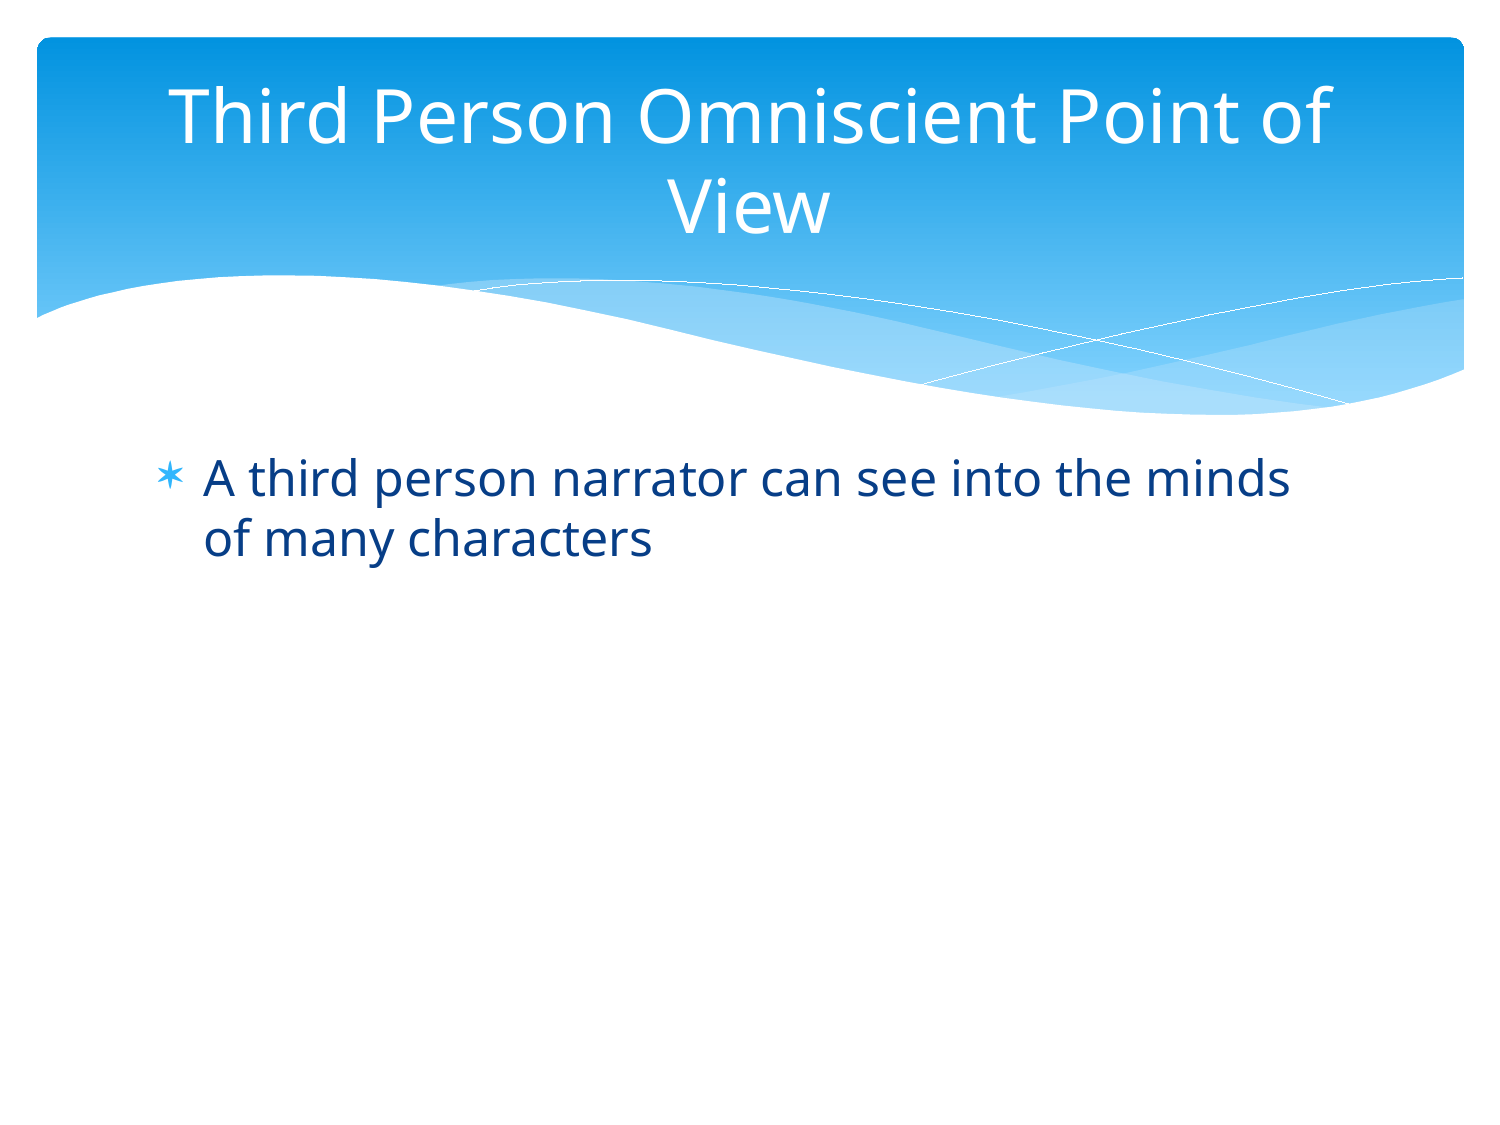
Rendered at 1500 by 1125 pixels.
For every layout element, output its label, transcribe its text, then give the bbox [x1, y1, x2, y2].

list A third person narrator can see into the minds of many characters [143, 438, 1359, 1005]
title Third Person Omniscient Point of View [75, 55, 1425, 261]
